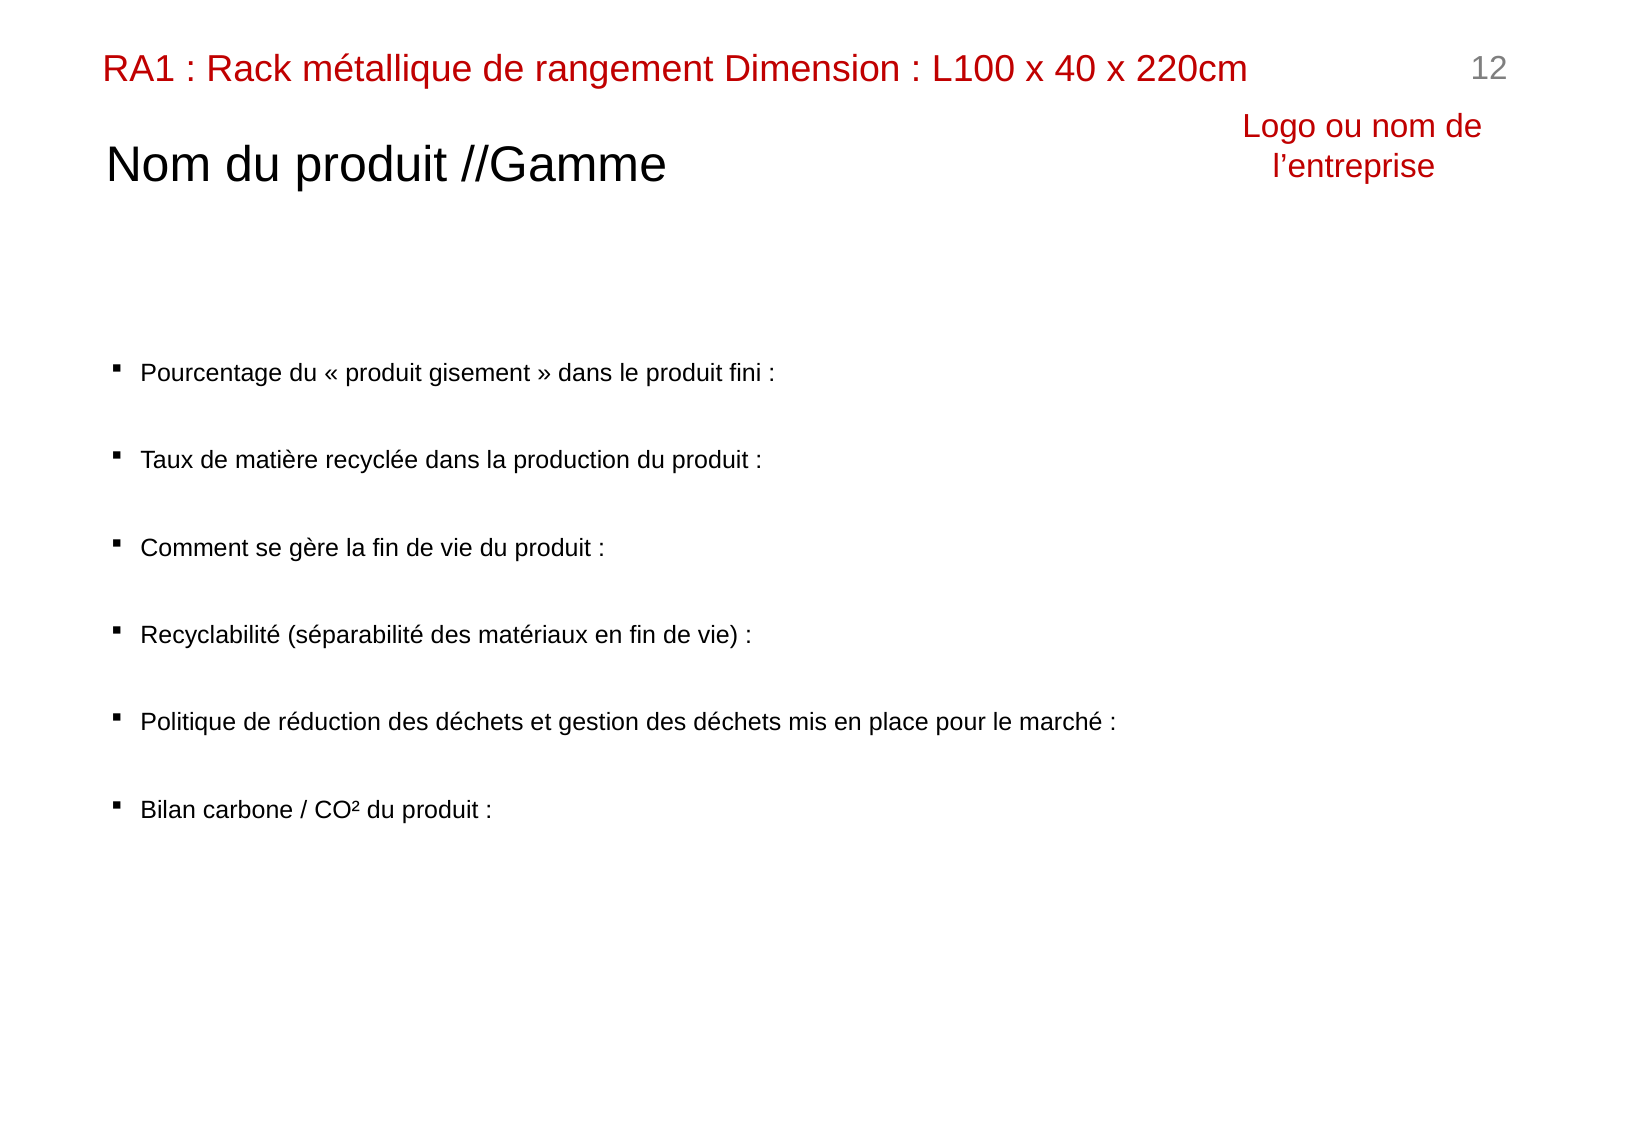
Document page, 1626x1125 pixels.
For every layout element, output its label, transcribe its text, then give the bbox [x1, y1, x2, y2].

slide_number 12 [1426, 19, 1523, 91]
text_box Logo ou nom de l’entreprise [1141, 91, 1567, 197]
list Nom du produit //Gamme [91, 109, 1523, 215]
title RA1 : Rack métallique de rangement Dimension : L100 x 40 x 220cm [102, 19, 1426, 109]
text_box Pourcentage du « produit gisement » dans le produit fini : Taux de matière recyclée dans la production du produit : Comment se gère la fin de vie du produit : Recyclabilité (séparabilité des matériaux en fin de vie) : Politique de réduction des déchets et gestion des déchets mis en place pour le marché : Bilan carbone / CO² du produit : [81, 304, 1333, 1067]
